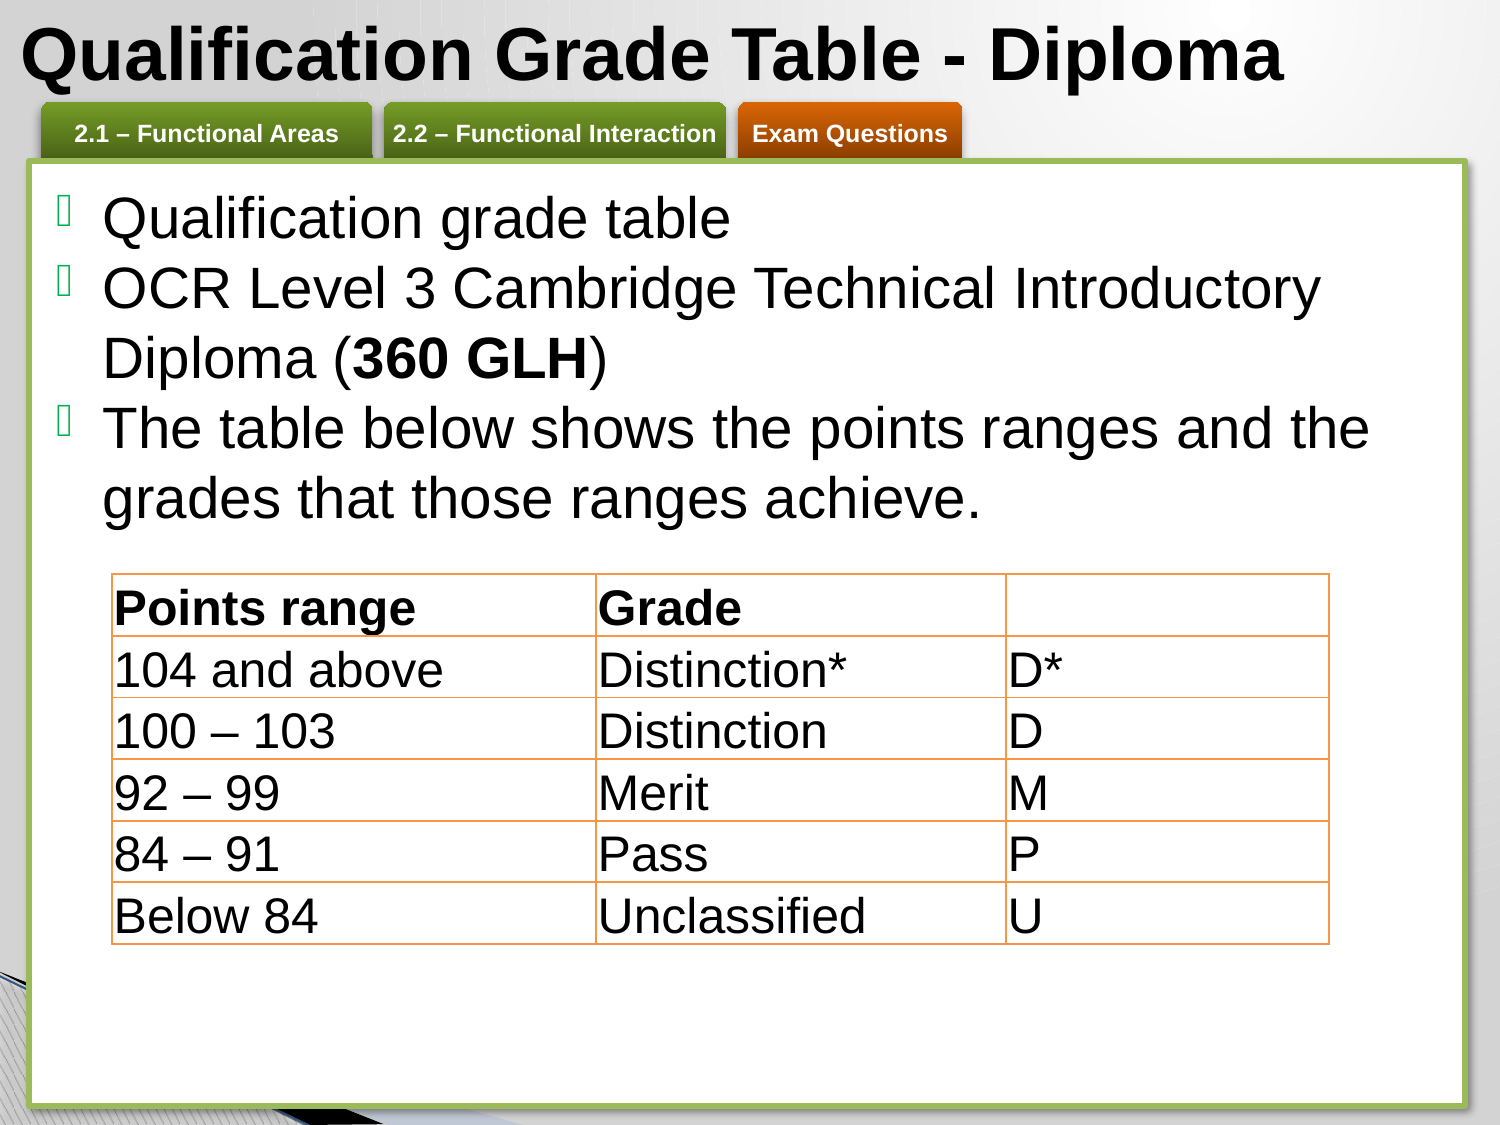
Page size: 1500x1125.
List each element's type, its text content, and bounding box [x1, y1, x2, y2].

table_header [1007, 575, 1328, 635]
table_cell 84 – 91 [113, 822, 595, 881]
table_cell Unclassified [597, 883, 1005, 943]
table_header Grade [597, 575, 1005, 635]
picture [281, 1114, 303, 1125]
table_cell U [1007, 883, 1328, 943]
table_cell Distinction* [597, 637, 1005, 697]
table_cell P [1007, 822, 1328, 881]
text_box Qualification grade table OCR Level 3 Cambridge Technical Introductory Diploma (360 GLH) The table below shows the points ranges and the grades that those ranges achieve. [41, 172, 1447, 538]
text_box e [551, 0, 603, 5]
table_cell Below 84 [113, 883, 595, 943]
table_cell Merit [597, 760, 1005, 820]
table_cell Distinction [597, 698, 1005, 758]
table_header Points range [113, 575, 595, 635]
title Qualification Grade Table - Diploma [5, 0, 1447, 102]
table_cell 104 and above [113, 637, 595, 697]
table_cell M [1007, 760, 1328, 820]
table_cell 92 – 99 [113, 760, 595, 820]
table_cell D [1007, 698, 1328, 758]
table_cell Pass [597, 822, 1005, 881]
table_cell D* [1007, 637, 1328, 697]
table_cell 100 – 103 [113, 698, 595, 758]
